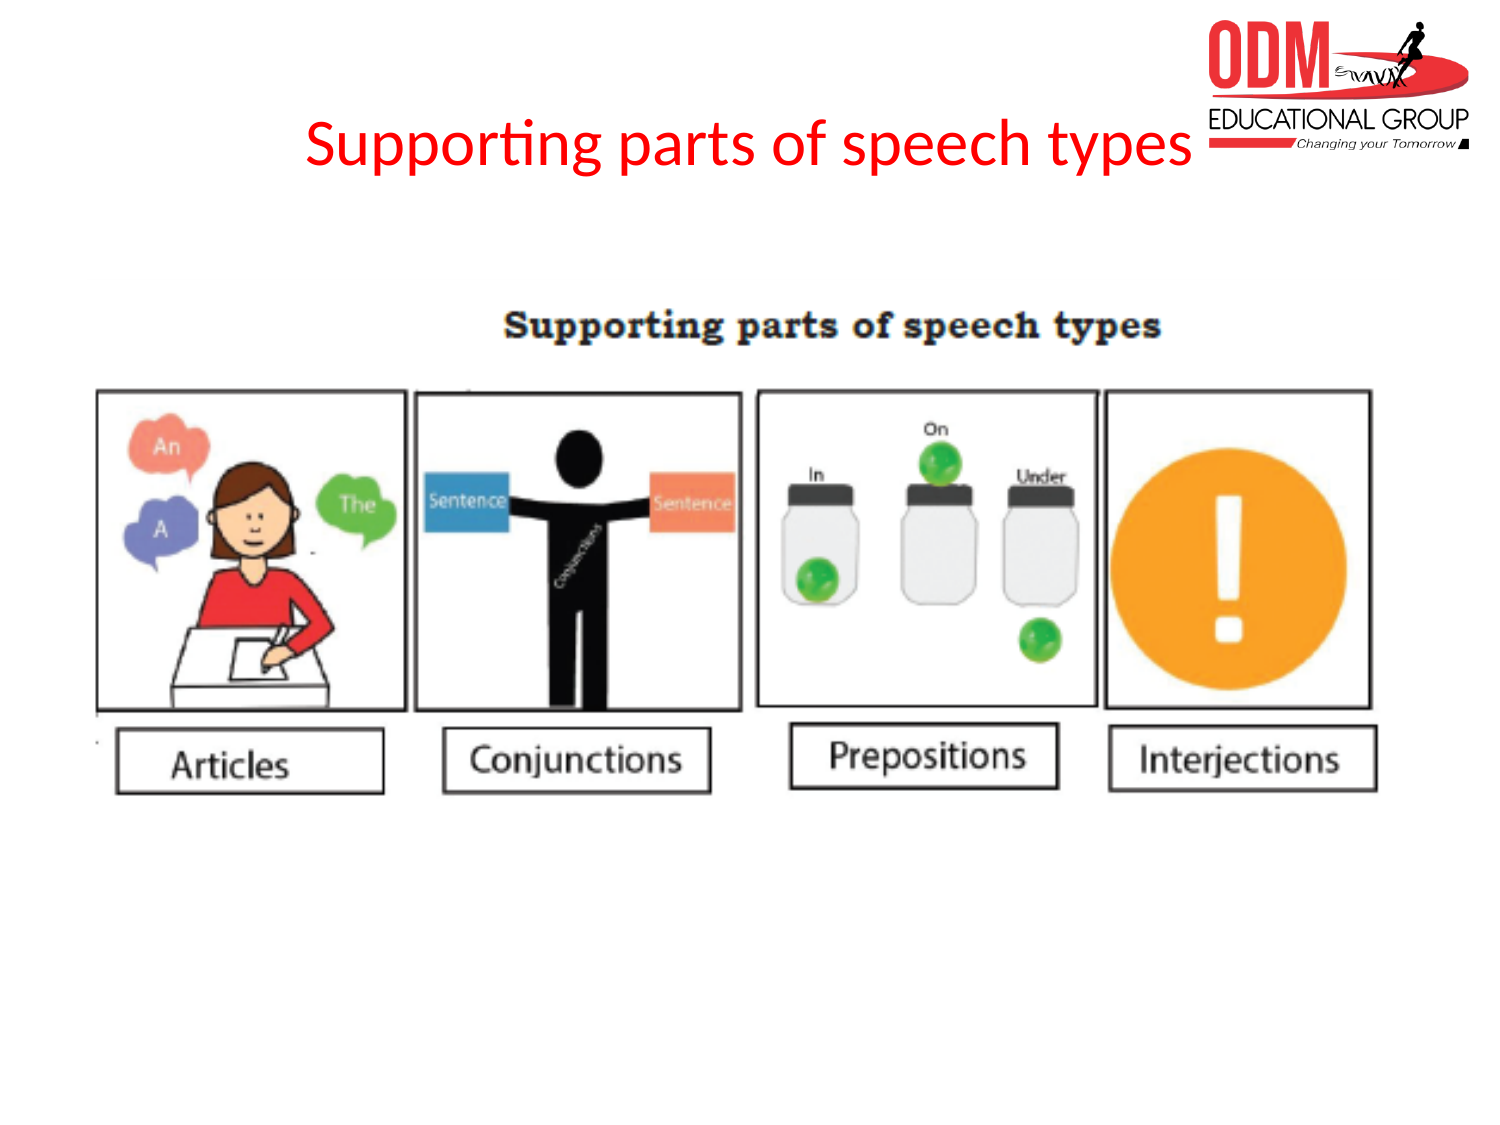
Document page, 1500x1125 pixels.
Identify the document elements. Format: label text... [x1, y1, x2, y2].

picture [1209, 20, 1469, 150]
title Supporting parts of speech types [75, 45, 1425, 233]
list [87, 278, 1400, 803]
